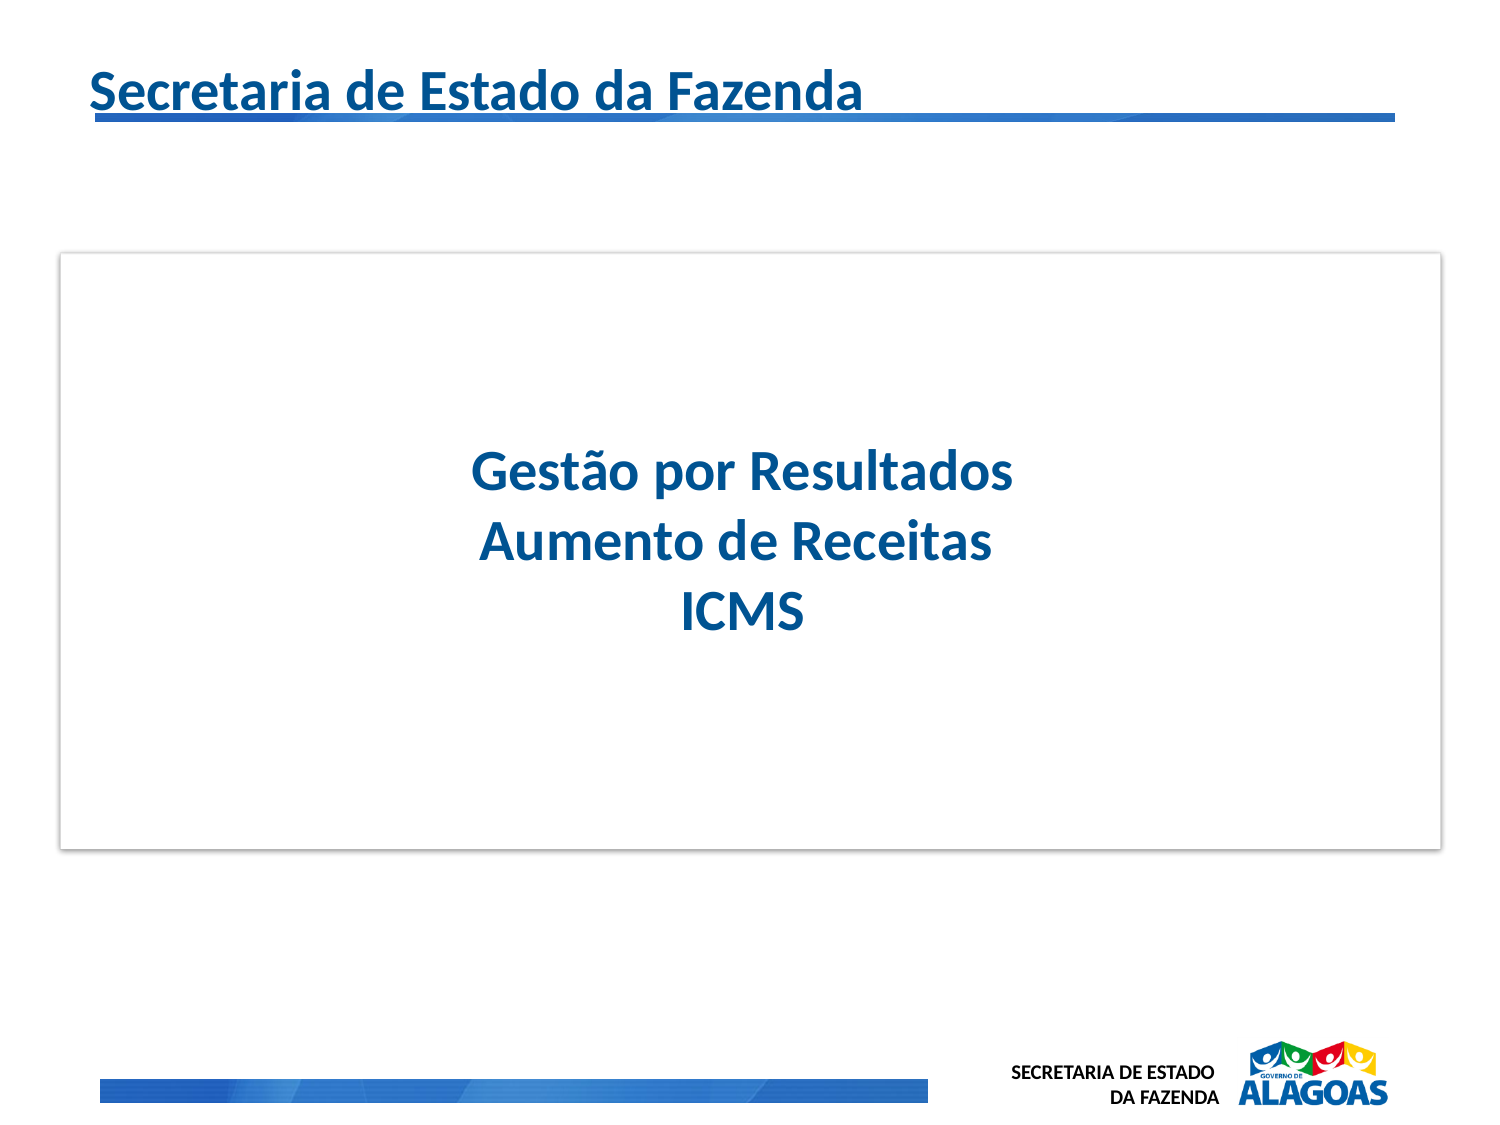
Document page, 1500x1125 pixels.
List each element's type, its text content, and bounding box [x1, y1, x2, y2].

title Secretaria de Estado da Fazenda [75, 45, 1425, 233]
picture [1237, 1037, 1389, 1108]
picture [38, 240, 1469, 870]
picture [100, 1079, 928, 1103]
